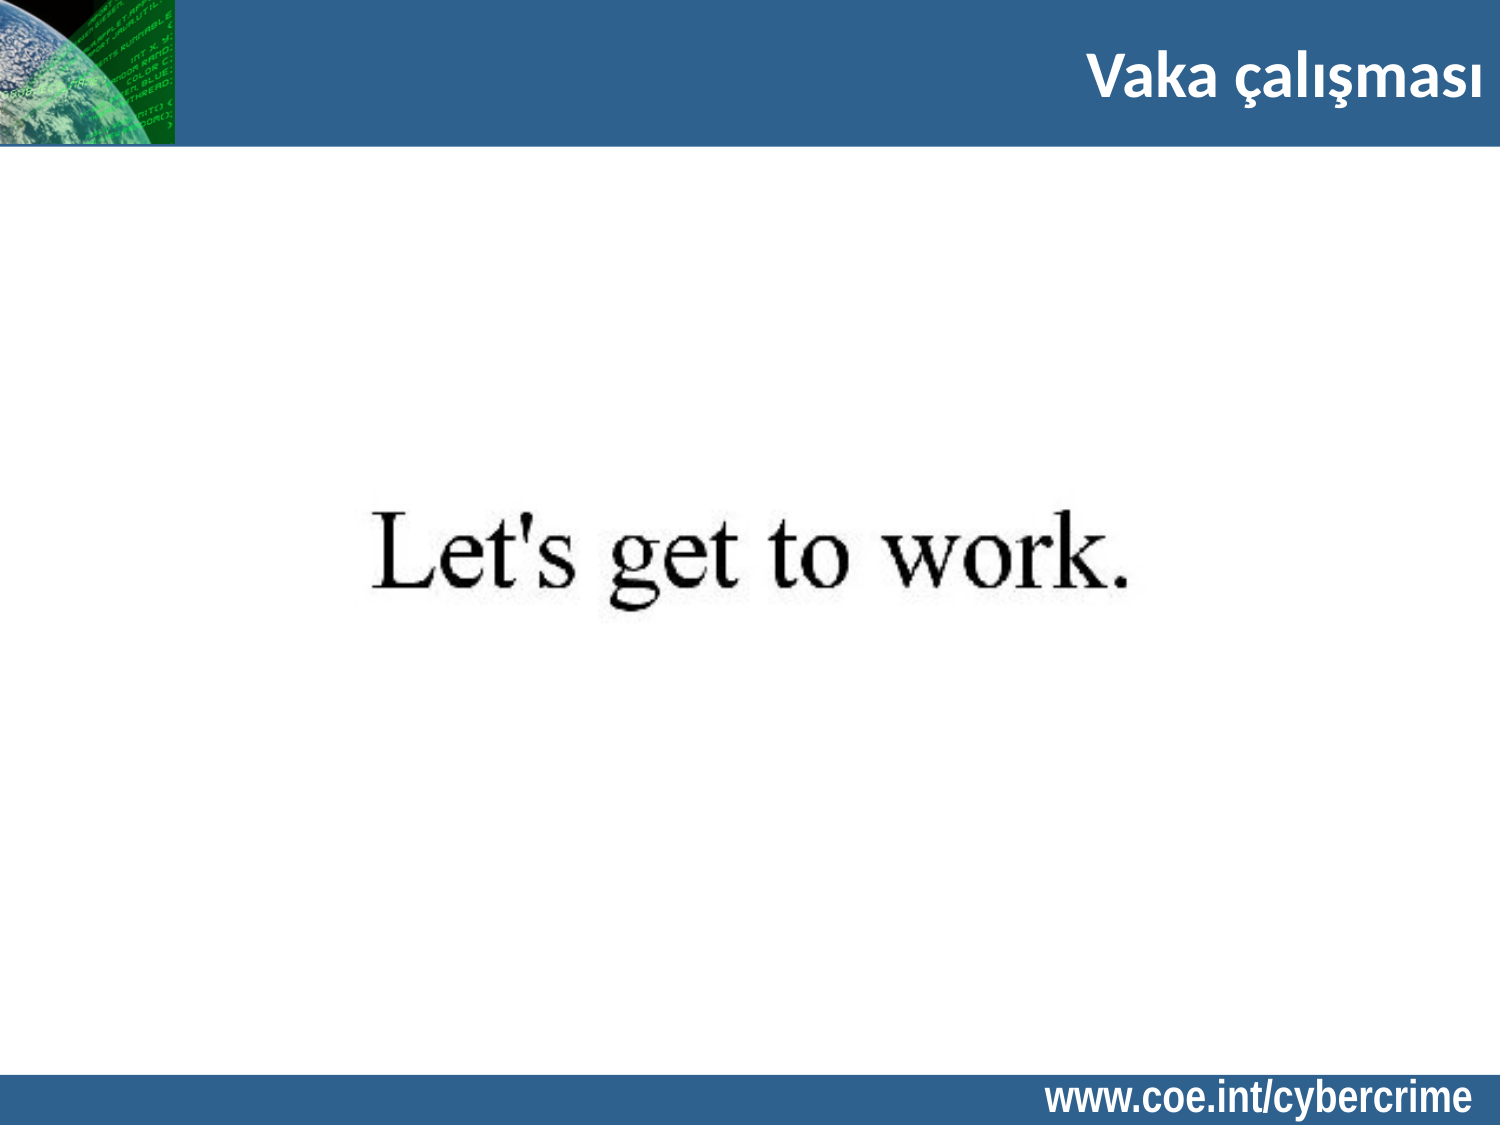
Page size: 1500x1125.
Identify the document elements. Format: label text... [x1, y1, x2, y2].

picture [0, 0, 175, 144]
text_box [0, 1073, 1030, 1125]
text_box Vaka çalışması [177, 0, 1500, 149]
picture [354, 397, 1146, 728]
text_box www.coe.int/cybercrime [1030, 1059, 1500, 1125]
